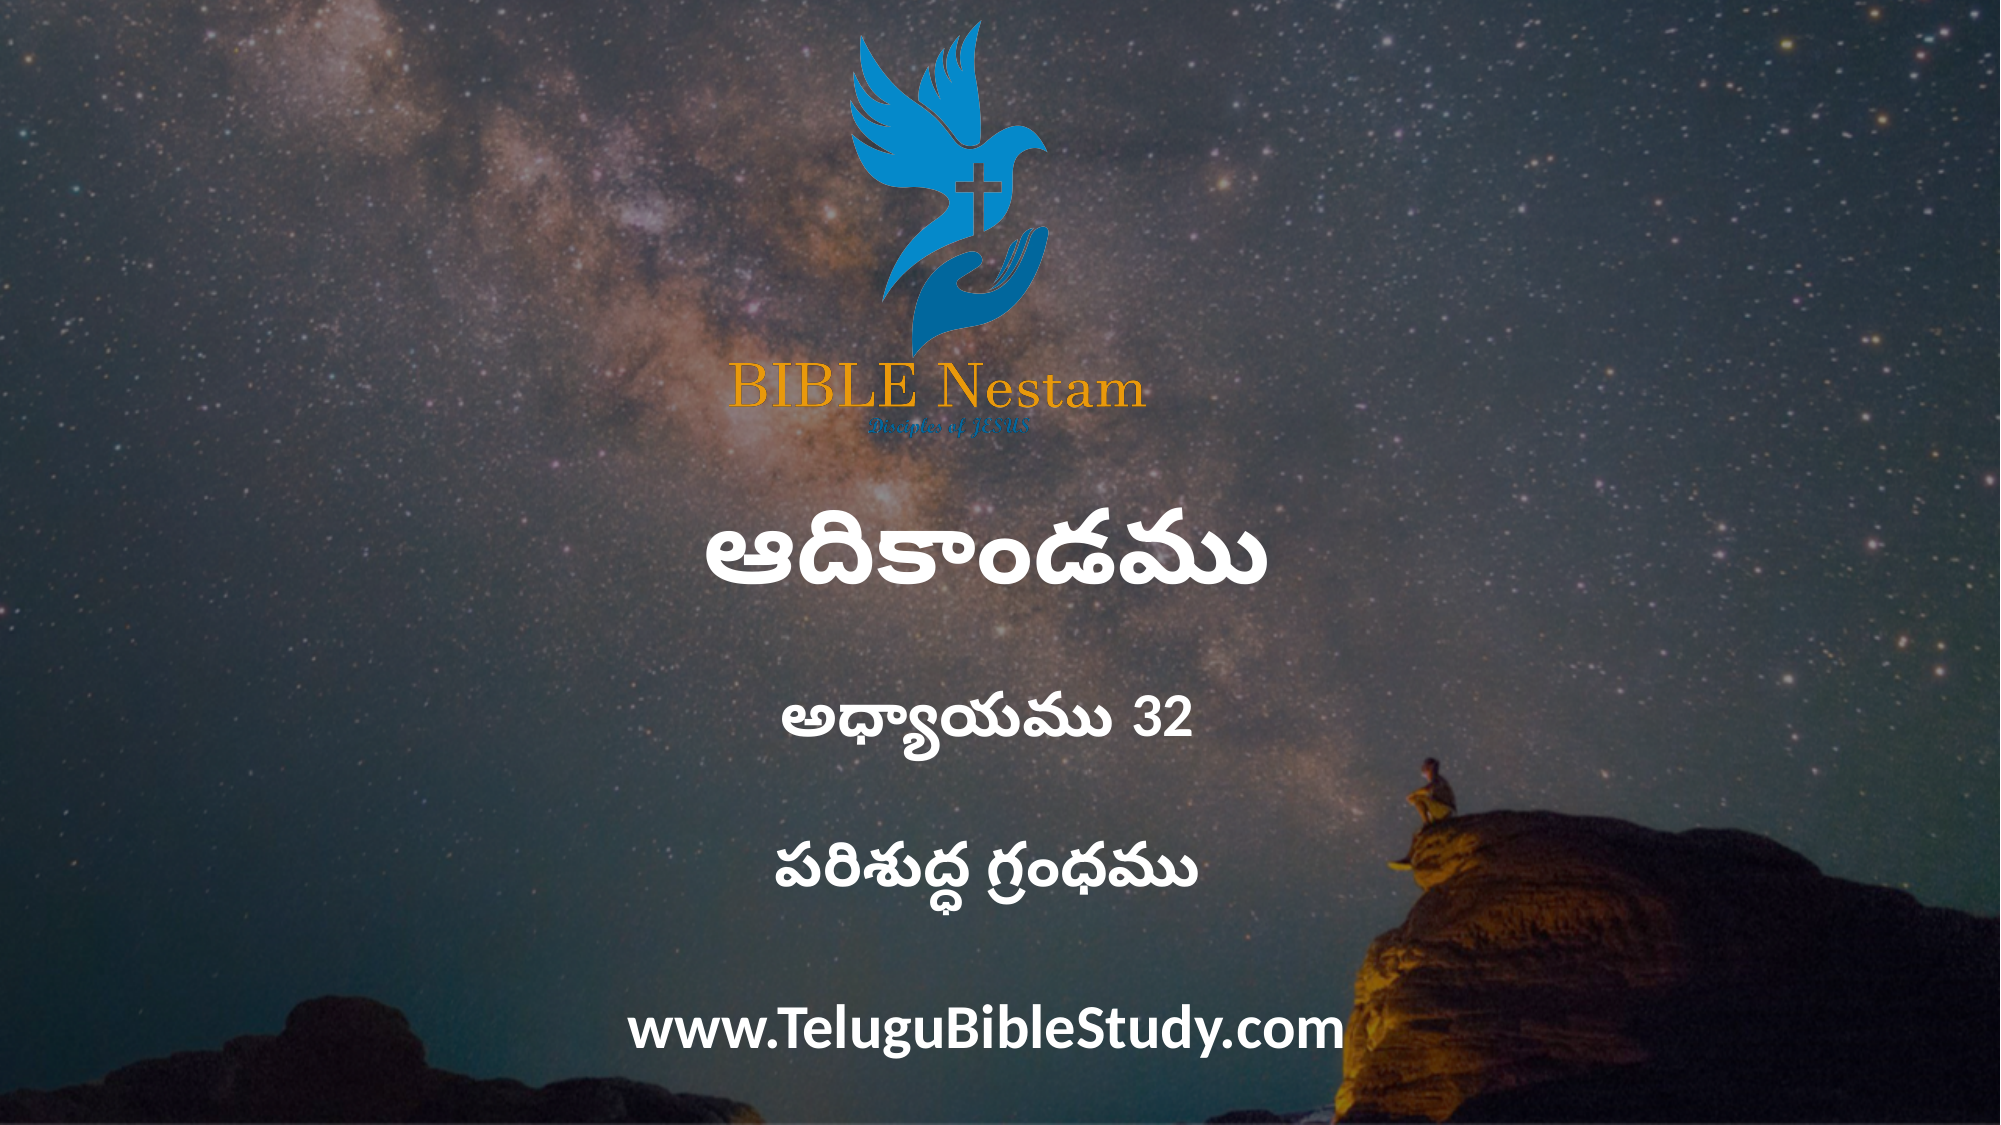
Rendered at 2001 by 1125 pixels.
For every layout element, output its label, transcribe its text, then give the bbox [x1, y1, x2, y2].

title ఆదికాండము [50, 437, 1925, 646]
subtitle అధ్యాయము 32 పరిశుద్ధ గ్రంధము www.TeluguBibleStudy.com [50, 666, 1925, 1084]
picture [0, 0, 2000, 1125]
